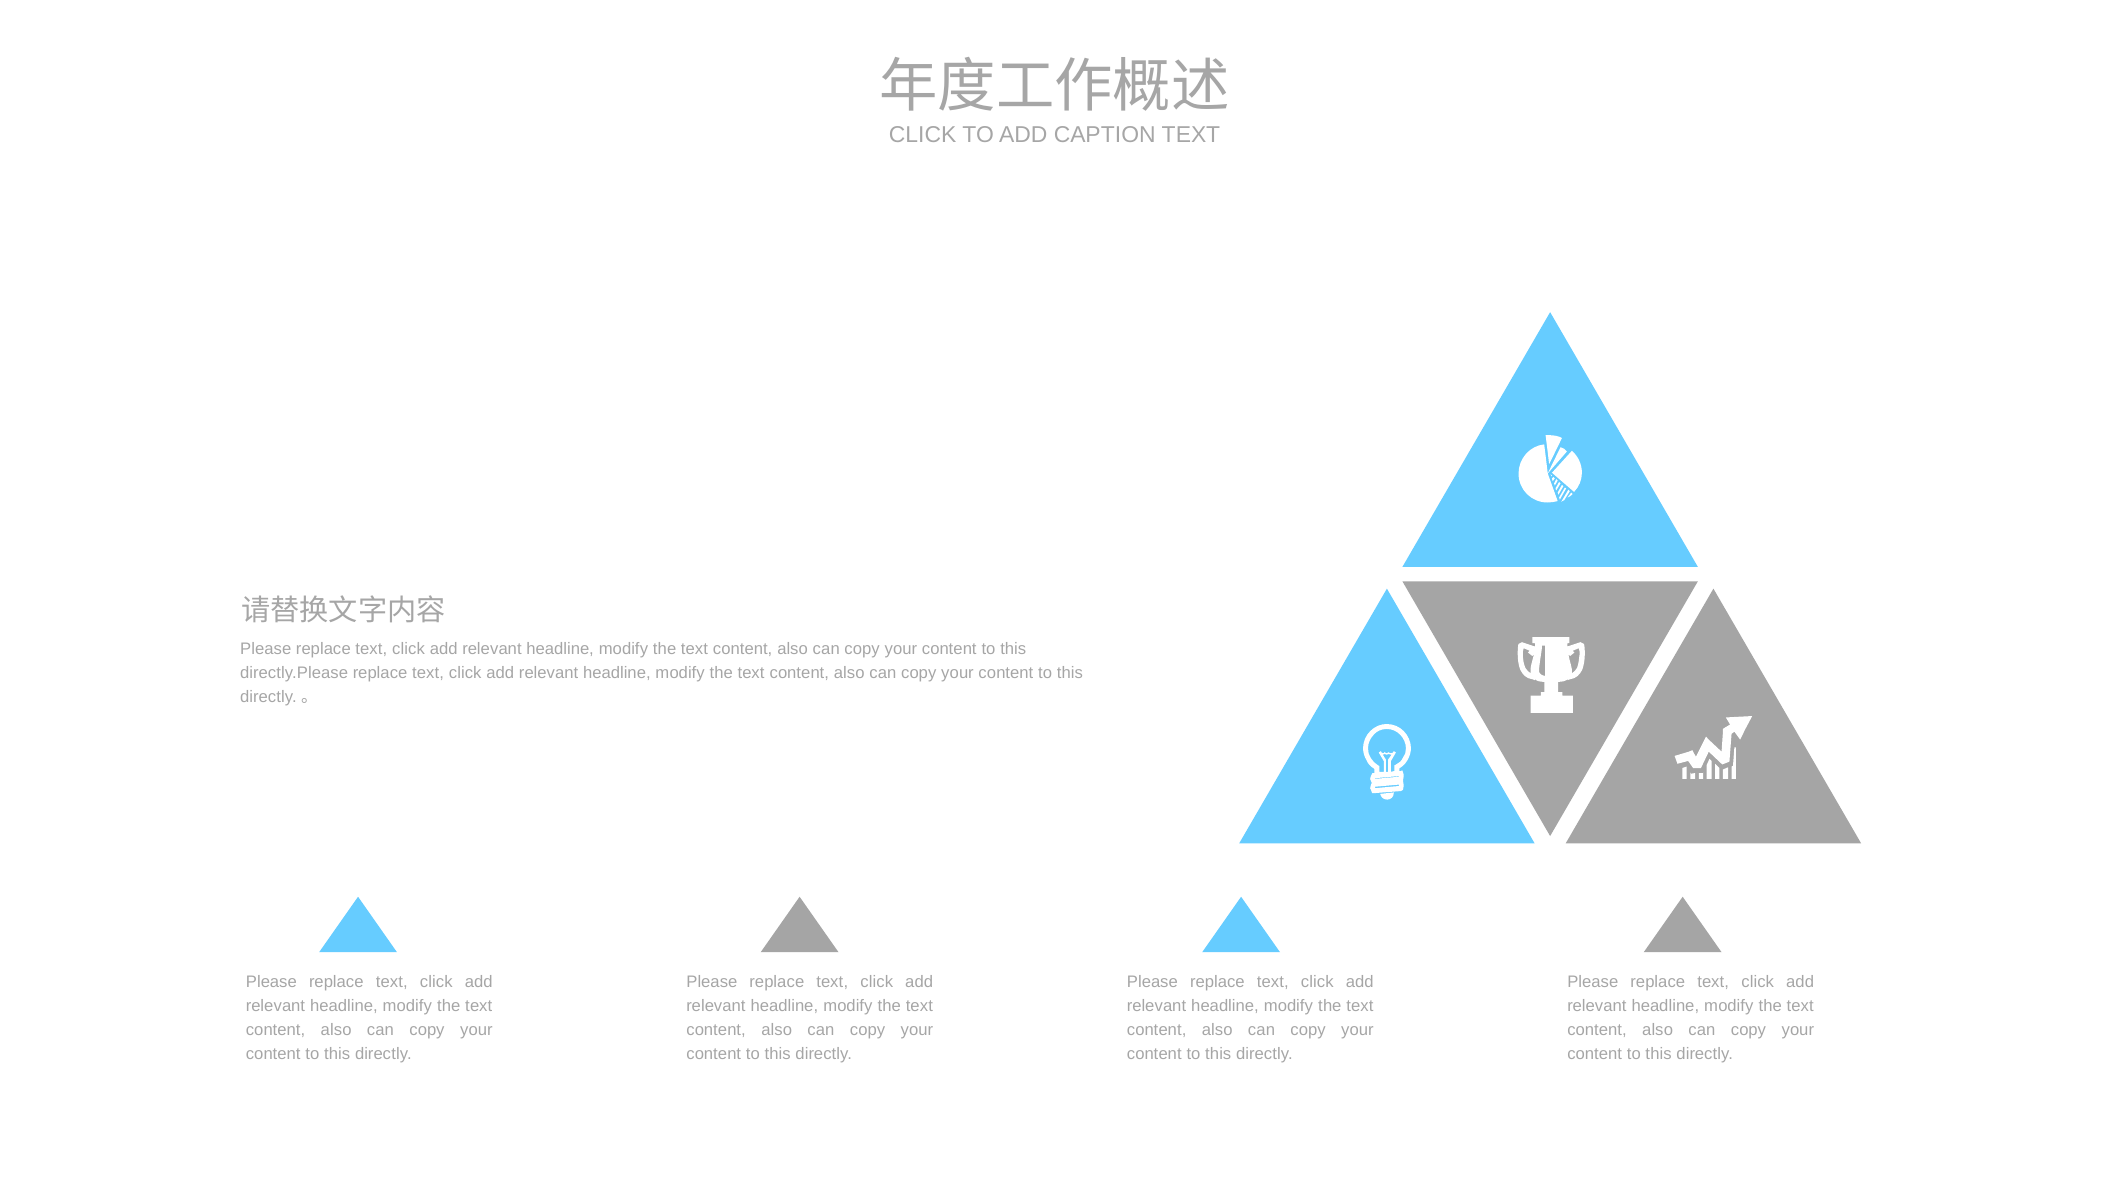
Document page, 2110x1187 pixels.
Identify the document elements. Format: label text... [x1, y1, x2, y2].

text_box Please replace text, click add relevant headline, modify the text content, also can copy your content to this directly. [1552, 959, 1830, 1070]
text_box 年度工作概述 [865, 48, 1245, 119]
text_box Please replace text, click add relevant headline, modify the text content, also can copy your content to this directly.Please replace text, click add relevant headline, modify the text content, also can copy your content to this directly.。 [225, 626, 1143, 713]
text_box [1239, 588, 1535, 844]
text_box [1565, 588, 1862, 844]
text_box [1641, 894, 1724, 954]
text_box CLICK TO ADD CAPTION TEXT [865, 119, 1245, 147]
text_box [1402, 581, 1698, 837]
text_box [1200, 894, 1283, 954]
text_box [1402, 312, 1698, 567]
text_box 请替换文字内容 [226, 577, 461, 626]
text_box [317, 894, 399, 954]
text_box Please replace text, click add relevant headline, modify the text content, also can copy your content to this directly. [1112, 959, 1389, 1070]
text_box Please replace text, click add relevant headline, modify the text content, also can copy your content to this directly. [231, 959, 508, 1070]
text_box [758, 894, 841, 954]
text_box Please replace text, click add relevant headline, modify the text content, also can copy your content to this directly. [671, 959, 949, 1070]
